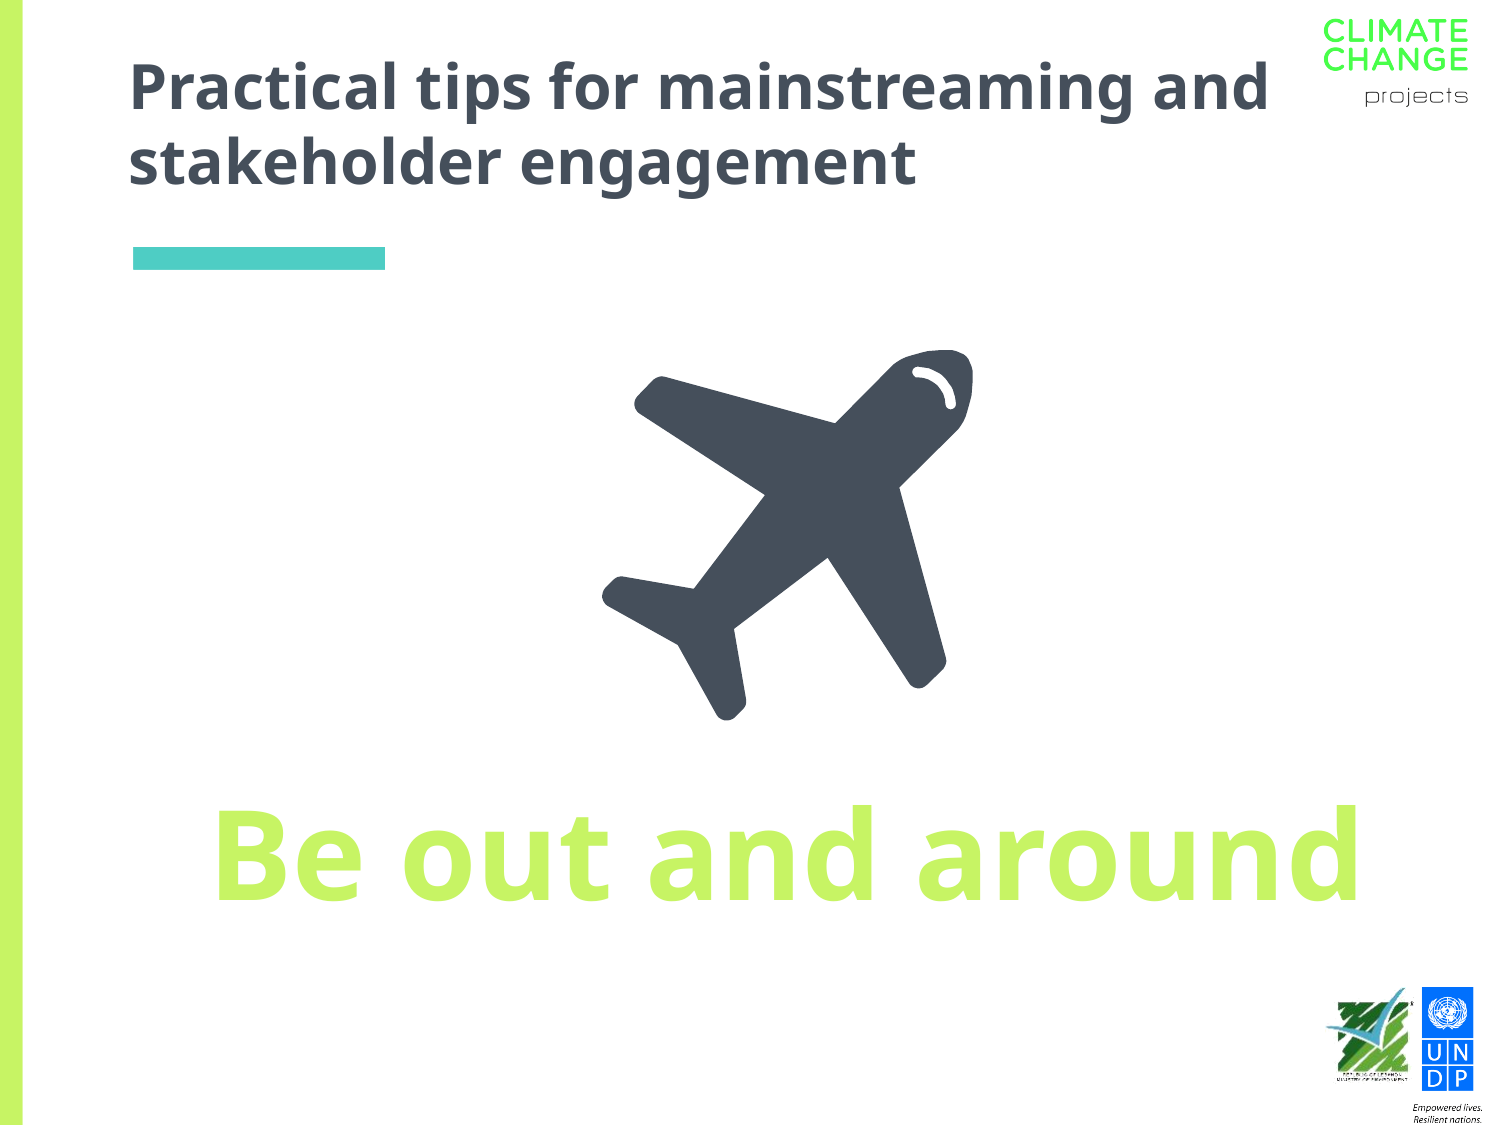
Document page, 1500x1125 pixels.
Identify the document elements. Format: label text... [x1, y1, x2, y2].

text_box [602, 350, 973, 721]
text_box Be out and around [149, 744, 1425, 940]
title Practical tips for mainstreaming and stakeholder engagement [113, 0, 1387, 212]
picture [1325, 987, 1482, 1123]
picture [1387, 0, 1482, 122]
